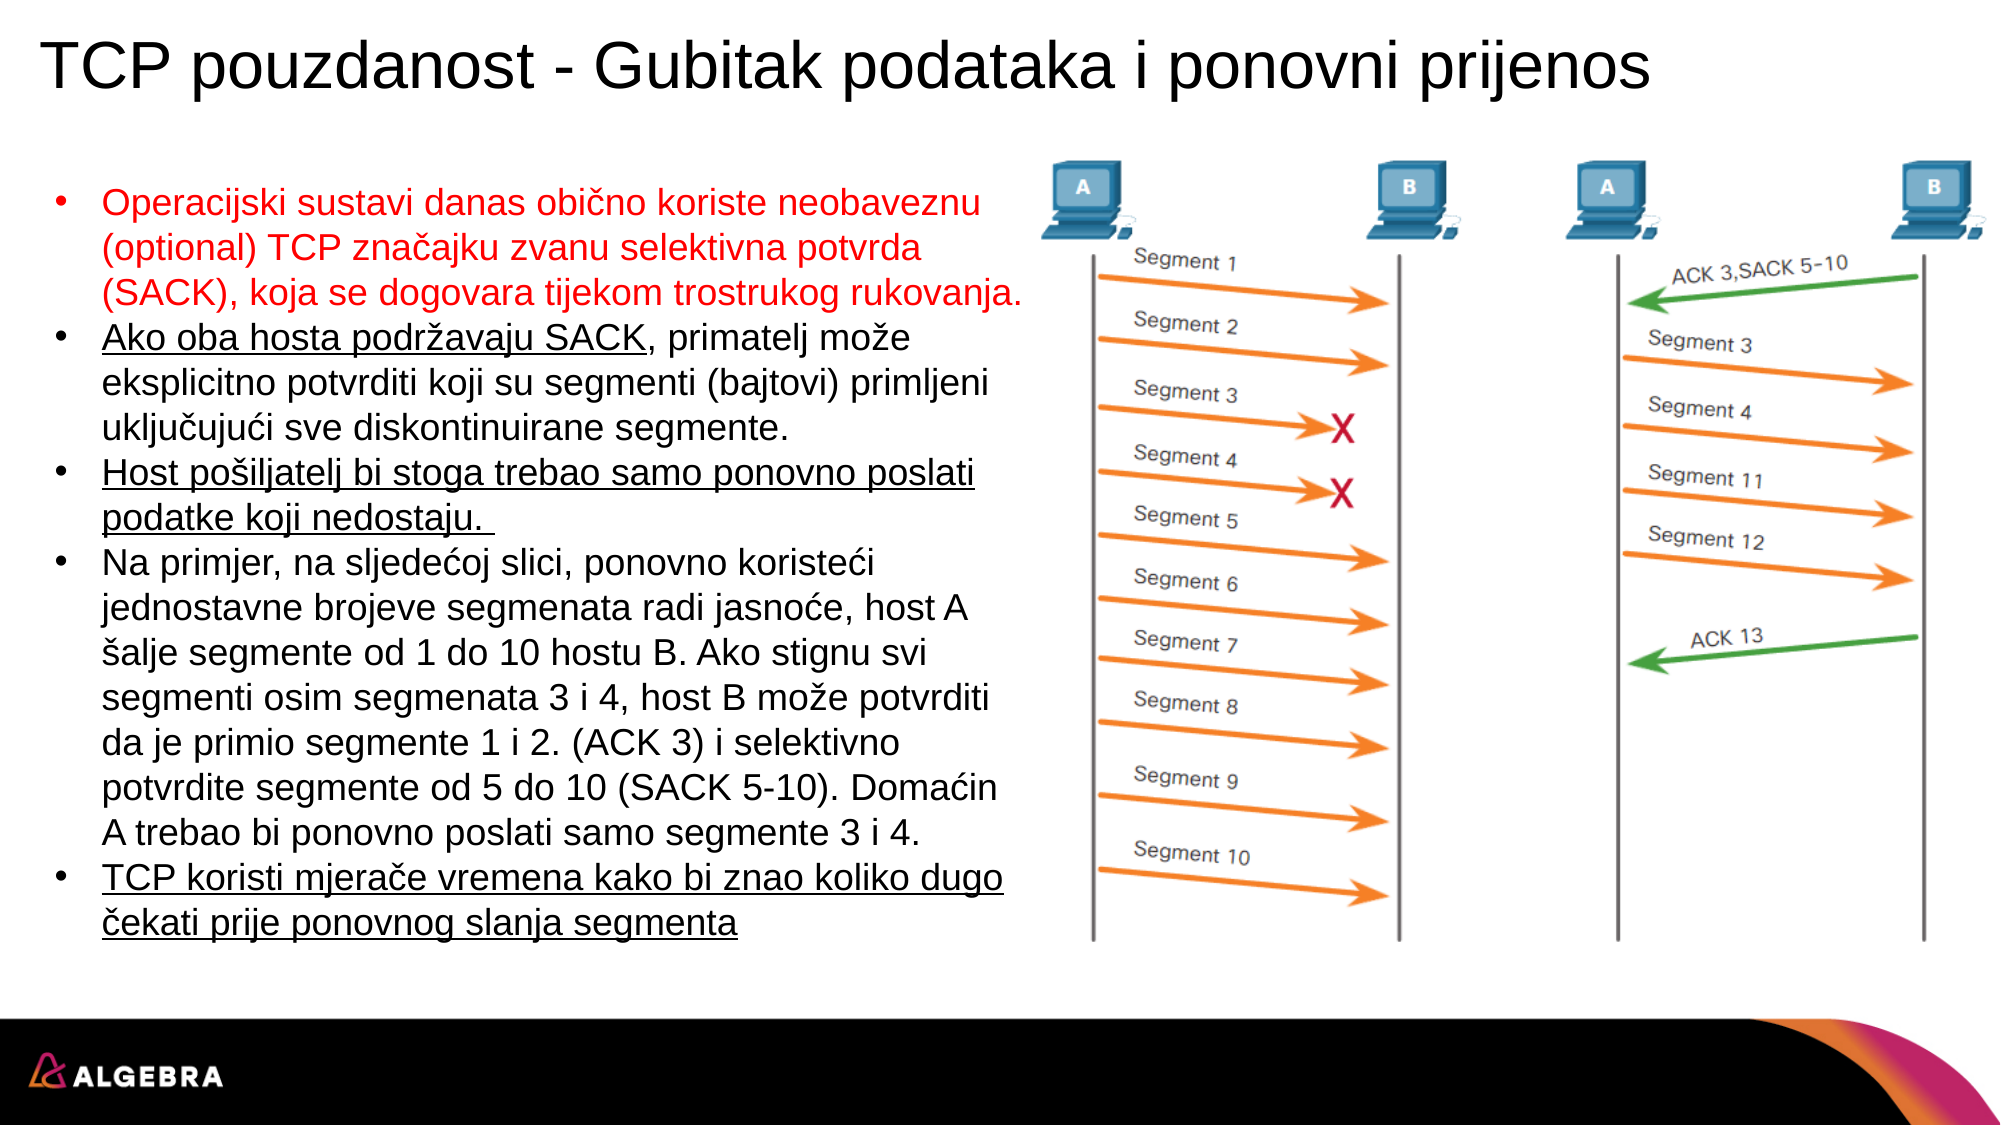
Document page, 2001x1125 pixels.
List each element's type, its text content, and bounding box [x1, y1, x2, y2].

text_box Operacijski sustavi danas obično koriste neobaveznu (optional) TCP značajku zvanu selektivna potvrda (SACK), koja se dogovara tijekom trostrukog rukovanja. Ako oba hosta podržavaju SACK, primatelj može eksplicitno potvrditi koji su segmenti (bajtovi) primljeni uključujući sve diskontinuirane segmente. Host pošiljatelj bi stoga trebao samo ponovno poslati podatke koji nedostaju. Na primjer, na sljedećoj slici, ponovno koristeći jednostavne brojeve segmenata radi jasnoće, host A šalje segmente od 1 do 10 hostu B. Ako stignu svi segmenti osim segmenata 3 i 4, host B može potvrditi da je primio segmente 1 i 2. (ACK 3) i selektivno potvrdite segmente od 5 do 10 (SACK 5-10). Domaćin A trebao bi ponovno poslati samo segmente 3 i 4. TCP koristi mjerače vremena kako bi znao koliko dugo čekati prije ponovnog slanja segmenta [39, 171, 1032, 951]
title TCP pouzdanost - Gubitak podataka i ponovni prijenos [39, 23, 1985, 137]
picture [0, 0, 2001, 1125]
